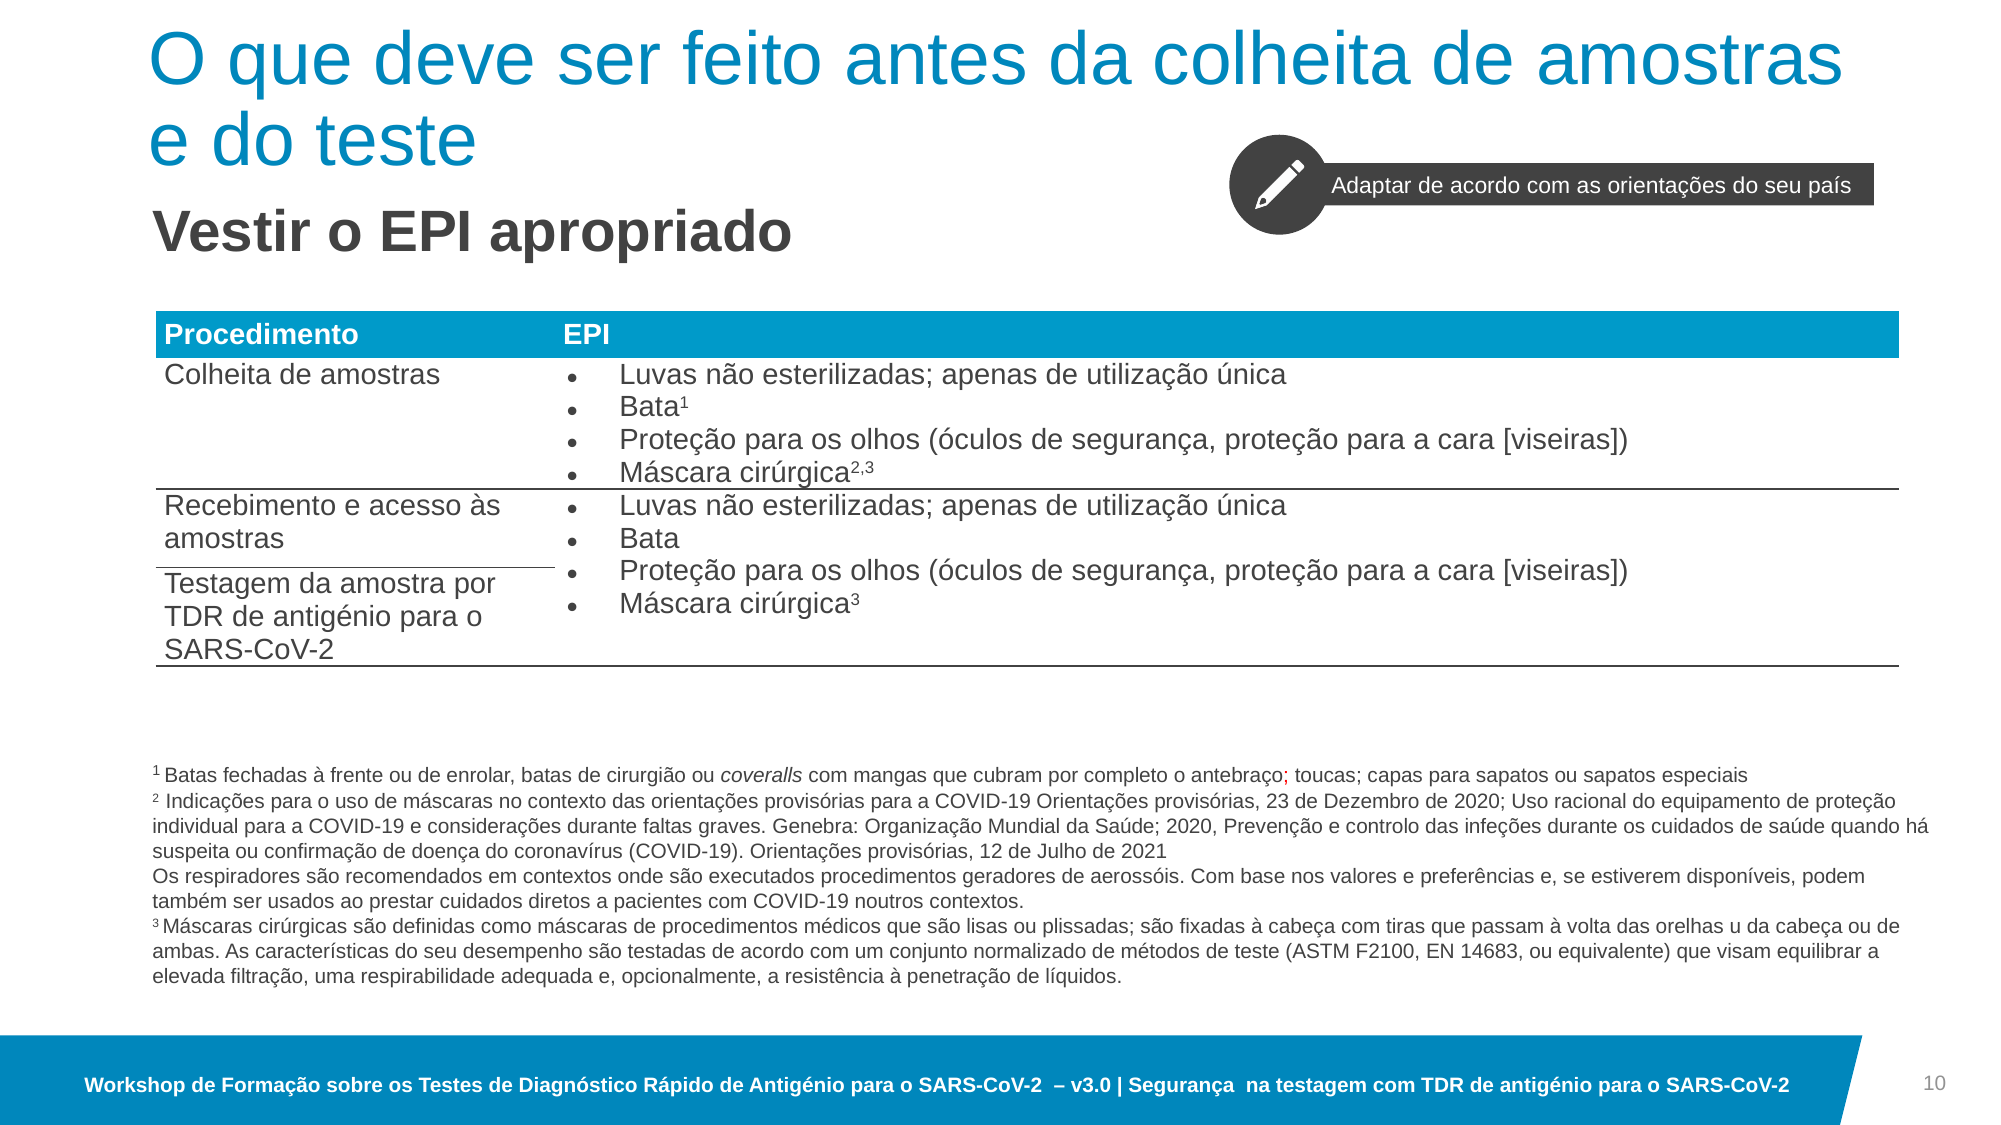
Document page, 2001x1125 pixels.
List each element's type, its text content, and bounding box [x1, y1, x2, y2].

table_header EPI [555, 311, 1899, 358]
table_header Procedimento [156, 311, 555, 358]
title O que deve ser feito antes da colheita de amostras e do teste [149, 27, 1874, 183]
text_box 1 Batas fechadas à frente ou de enrolar, batas de cirurgião ou coveralls com mangas que cubram por completo o antebraço; toucas; capas para sapatos ou sapatos especiais 2 Indicações para o uso de máscaras no contexto das orientações provisórias para a COVID-19 Orientações provisórias, 23 de Dezembro de 2020; Uso racional do equipamento de proteção individual para a COVID-19 e considerações durante faltas graves. Genebra: Organização Mundial da Saúde; 2020, Prevenção e controlo das infeções durante os cuidados de saúde quando há suspeita ou confirmação de doença do coronavírus (‎COVID-19)‎. Orientações provisórias, 12 de Julho de 2021 Os respiradores são recomendados em contextos onde são executados procedimentos geradores de aerossóis. Com base nos valores e preferências e, se estiverem disponíveis, podem também ser usados ao prestar cuidados diretos a pacientes com COVID-19 noutros contextos. 3 Máscaras cirúrgicas são definidas como máscaras de procedimentos médicos que são lisas ou plissadas; são fixadas à cabeça com tiras que passam à volta das orelhas u da cabeça ou de ambas. As características do seu desempenho são testadas de acordo com um conjunto normalizado de métodos de teste (ASTM F2100, EN 14683, ou equivalente) que visam equilibrar a elevada filtração, uma respirabilidade adequada e, opcionalmente, a resistência à penetração de líquidos. [137, 720, 1956, 1021]
table_cell Luvas não esterilizadas; apenas de utilização única Bata Proteção para os olhos (óculos de segurança, proteção para a cara [viseiras]) Máscara cirúrgica3 [555, 490, 1899, 665]
footer Workshop de Formação sobre os Testes de Diagnóstico Rápido de Antigénio para o SARS-CoV-2 – v3.0 | Segurança na testagem com TDR de antigénio para o SARS-CoV-2 [84, 1042, 1810, 1125]
slide_number 10 [1862, 1035, 1947, 1125]
table_cell Recebimento e acesso às amostras [156, 490, 555, 567]
table_cell Colheita de amostras [156, 358, 555, 488]
table_cell Testagem da amostra por TDR de antigénio para o SARS-CoV-2 [156, 568, 555, 665]
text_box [1230, 135, 1874, 234]
list Vestir o EPI apropriado [137, 185, 1838, 720]
table_cell Luvas não esterilizadas; apenas de utilização única Bata1 Proteção para os olhos (óculos de segurança, proteção para a cara [viseiras]) Máscara cirúrgica2,3 [555, 358, 1899, 488]
